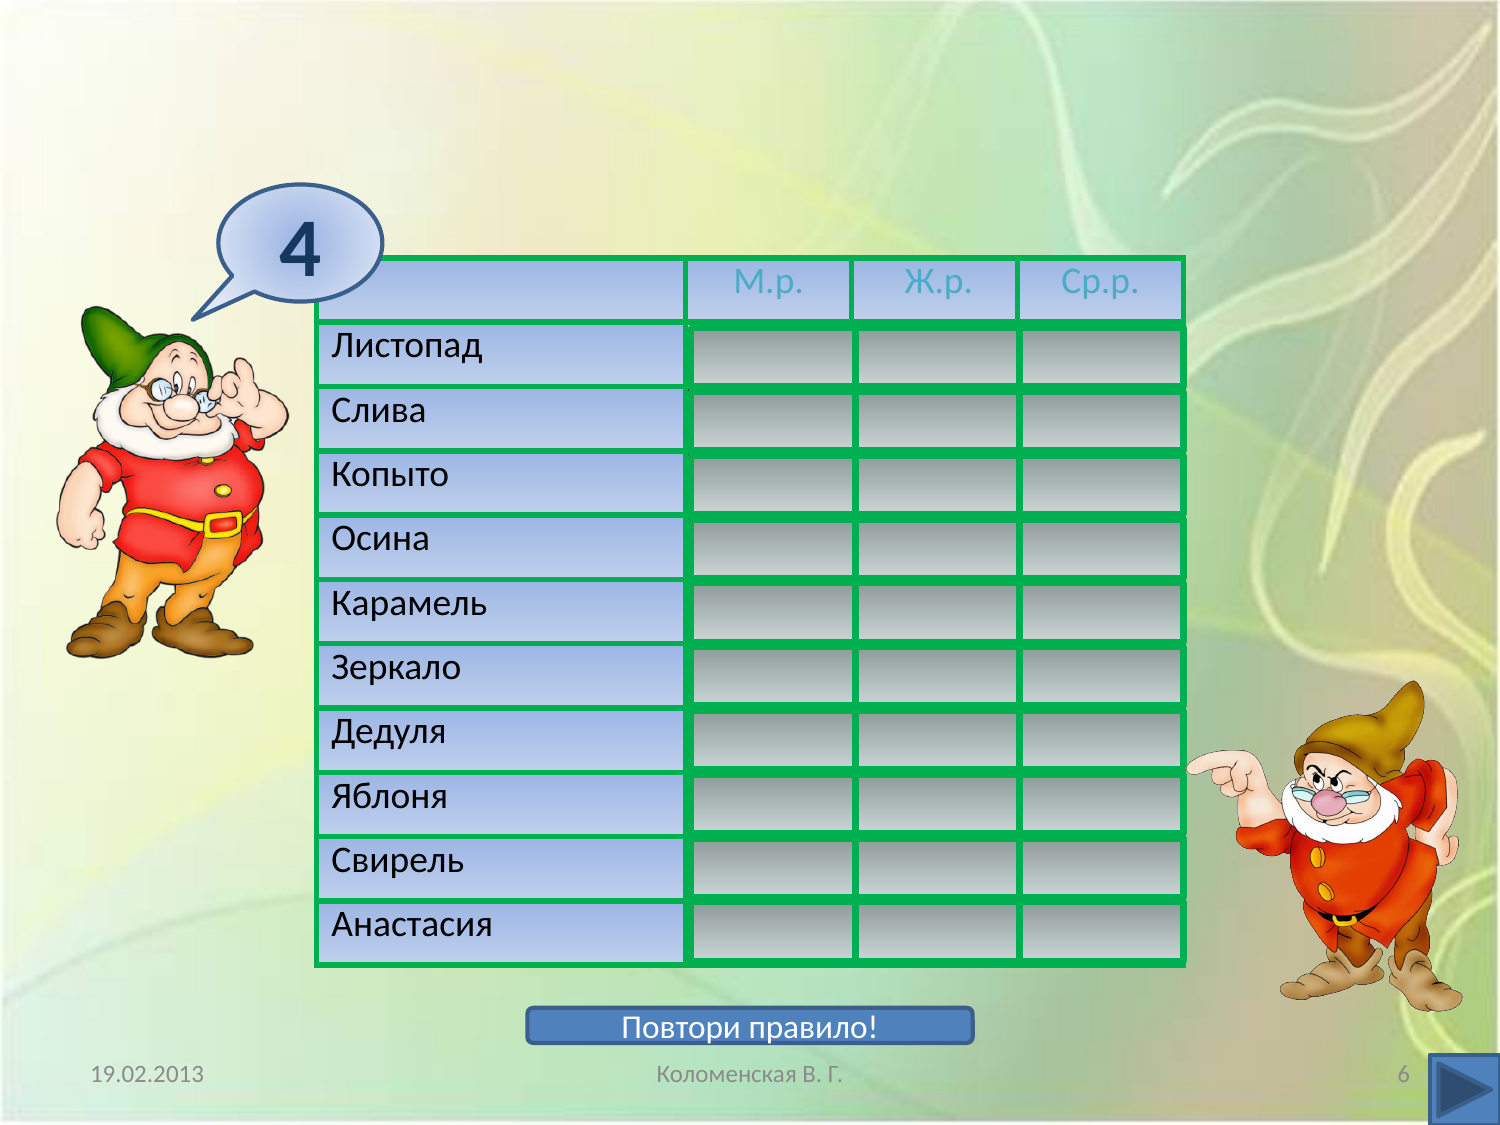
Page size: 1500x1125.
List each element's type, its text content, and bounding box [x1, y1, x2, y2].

table_cell Листопад [319, 325, 683, 384]
table_header Ж.р. [854, 261, 1015, 319]
text_box [857, 773, 1022, 835]
table_cell Свирель [319, 839, 683, 898]
footer Коломенская В. Г. [512, 1042, 988, 1103]
text_box [1428, 1053, 1500, 1125]
table_cell Анастасия [319, 904, 683, 962]
text_box [689, 454, 857, 516]
text_box [1017, 836, 1180, 899]
text_box [689, 773, 857, 835]
text_box [857, 390, 1022, 453]
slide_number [75, 1042, 425, 1103]
text_box [689, 645, 857, 708]
text_box [857, 645, 1022, 708]
table_header Ср.р. [1020, 261, 1181, 319]
text_box [857, 326, 1022, 389]
text_box [1022, 326, 1186, 389]
text_box 4 [206, 182, 385, 304]
table_cell Слива [319, 389, 683, 448]
table_cell Осина [319, 518, 683, 577]
text_box [1022, 454, 1186, 516]
text_box [689, 326, 857, 389]
text_box [689, 900, 853, 963]
text_box [1022, 645, 1186, 708]
table_cell Яблоня [319, 775, 683, 834]
text_box [1022, 709, 1180, 772]
text_box [857, 581, 1022, 644]
table_cell Копыто [319, 454, 683, 512]
text_box [1022, 581, 1186, 644]
table_cell Карамель [319, 582, 683, 641]
text_box [689, 517, 857, 580]
text_box [857, 454, 1022, 516]
text_box [1022, 390, 1186, 453]
text_box [689, 836, 853, 899]
text_box Повтори правило! [525, 1005, 975, 1046]
text_box [689, 709, 857, 772]
text_box [853, 900, 1022, 963]
text_box [857, 709, 1022, 772]
table_header [319, 261, 683, 319]
table_header М.р. [688, 261, 849, 319]
text_box [689, 390, 857, 453]
text_box [689, 581, 857, 644]
text_box [1022, 773, 1180, 835]
text_box [857, 517, 1022, 580]
table_cell Дедуля [319, 711, 683, 770]
text_box [1022, 900, 1180, 963]
slide_number 6 [1074, 1042, 1425, 1103]
table_cell Зеркало [319, 646, 683, 705]
text_box [853, 836, 1017, 899]
text_box [1022, 517, 1186, 580]
picture [0, 0, 1500, 1125]
